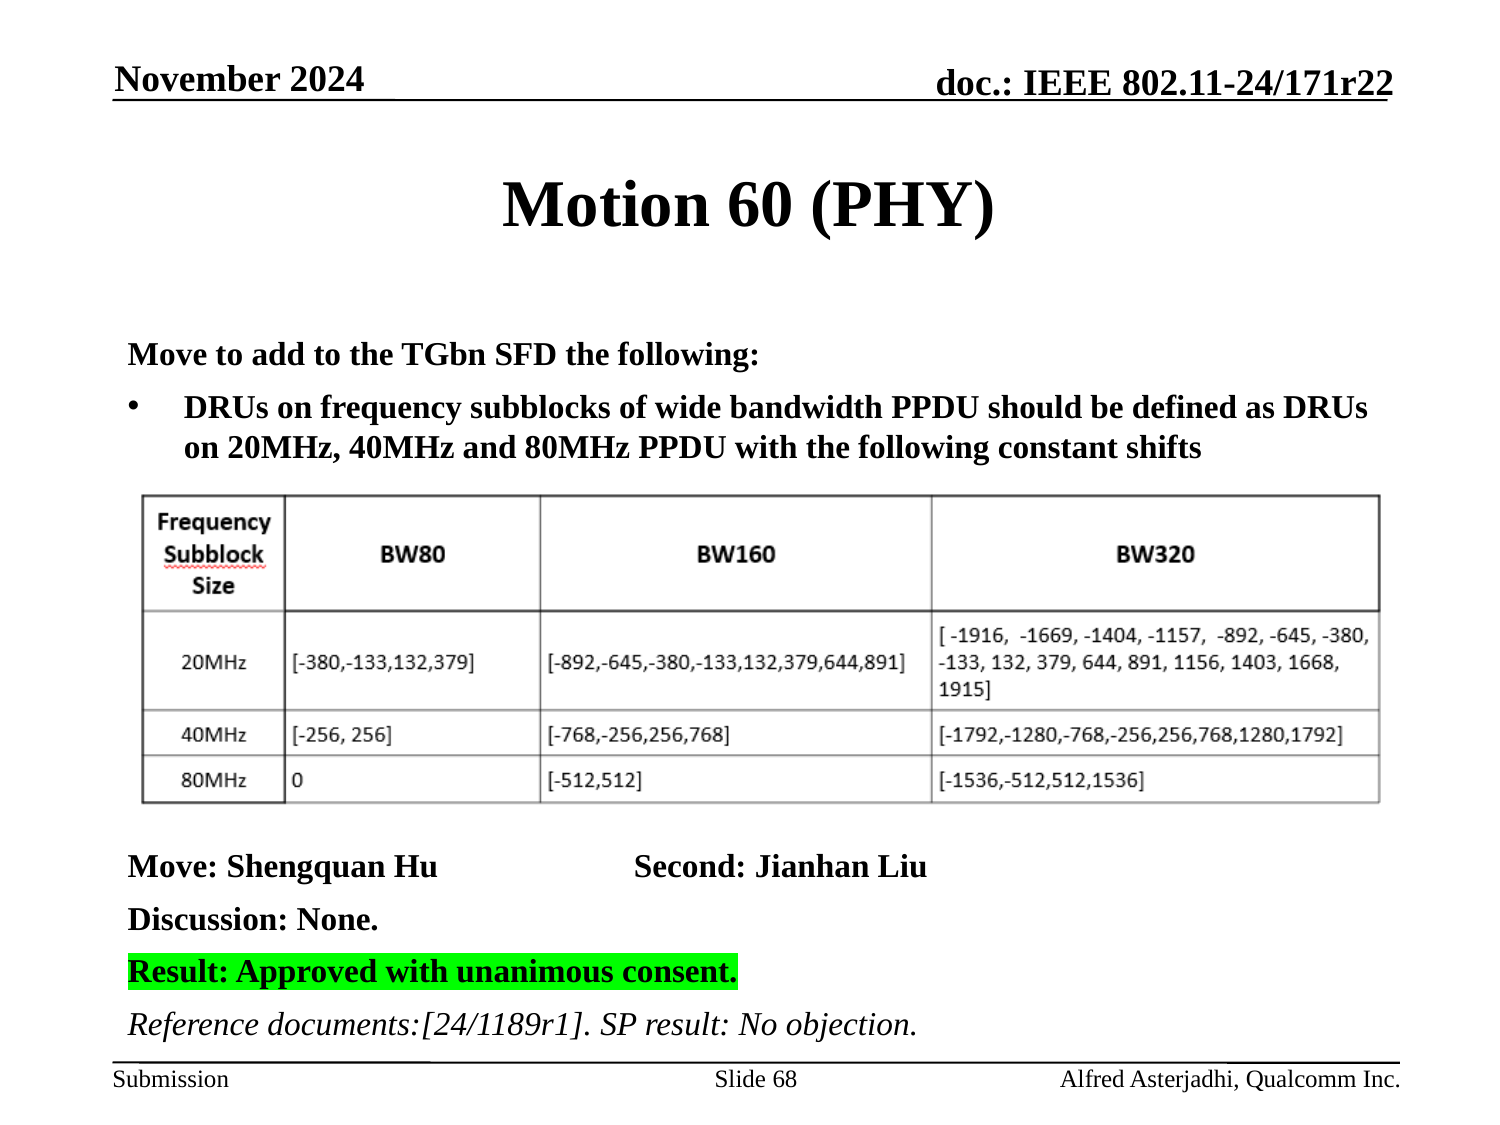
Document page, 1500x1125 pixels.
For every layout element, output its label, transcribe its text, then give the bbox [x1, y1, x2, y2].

picture [133, 488, 1388, 810]
slide_number Slide 68 [712, 1061, 800, 1123]
list Move to add to the TGbn SFD the following: DRUs on frequency subblocks of wide bandwidth PPDU should be defined as DRUs on 20MHz, 40MHz and 80MHz PPDU with the following constant shifts Move: Shengquan Hu Second: Jianhan Liu Discussion: None. Result: Approved with unanimous consent. Reference documents:[24/1189r1]. SP result: No objection. [112, 324, 1388, 1063]
title Motion 60 (PHY) [112, 112, 1388, 288]
footer Alfred Asterjadhi, Qualcomm Inc. [878, 1061, 1402, 1093]
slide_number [114, 54, 423, 100]
